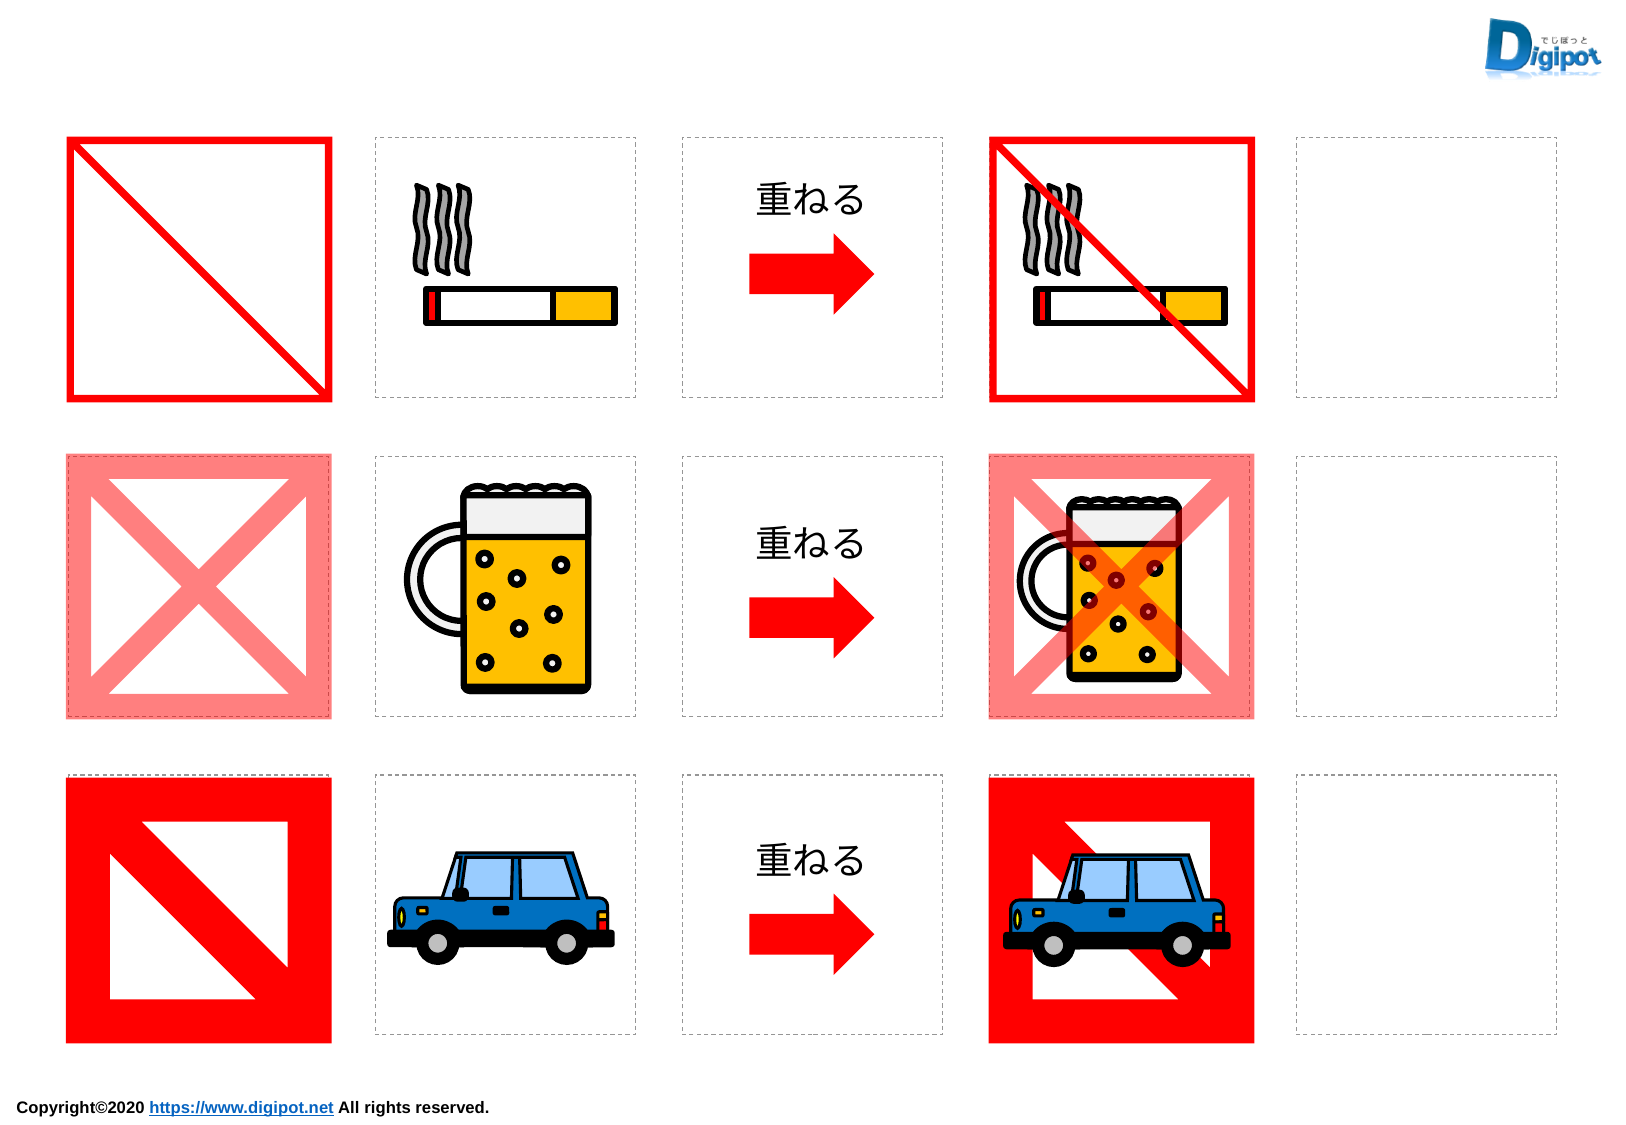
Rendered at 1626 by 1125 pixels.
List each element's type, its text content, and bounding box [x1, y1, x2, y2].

text_box [987, 453, 1255, 720]
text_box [414, 185, 615, 324]
text_box [988, 136, 1256, 403]
text_box 重ねる [740, 829, 883, 890]
text_box [748, 574, 876, 661]
text_box 重ねる [740, 512, 883, 573]
text_box [748, 230, 876, 318]
text_box [748, 891, 876, 978]
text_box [1004, 855, 1230, 973]
text_box [65, 453, 333, 720]
text_box [66, 136, 333, 403]
text_box [65, 777, 333, 1044]
picture [1485, 18, 1602, 82]
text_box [407, 486, 589, 691]
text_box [1019, 499, 1179, 679]
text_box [1024, 185, 1225, 324]
text_box [987, 777, 1255, 1044]
text_box 重ねる [740, 168, 883, 229]
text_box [388, 852, 614, 971]
